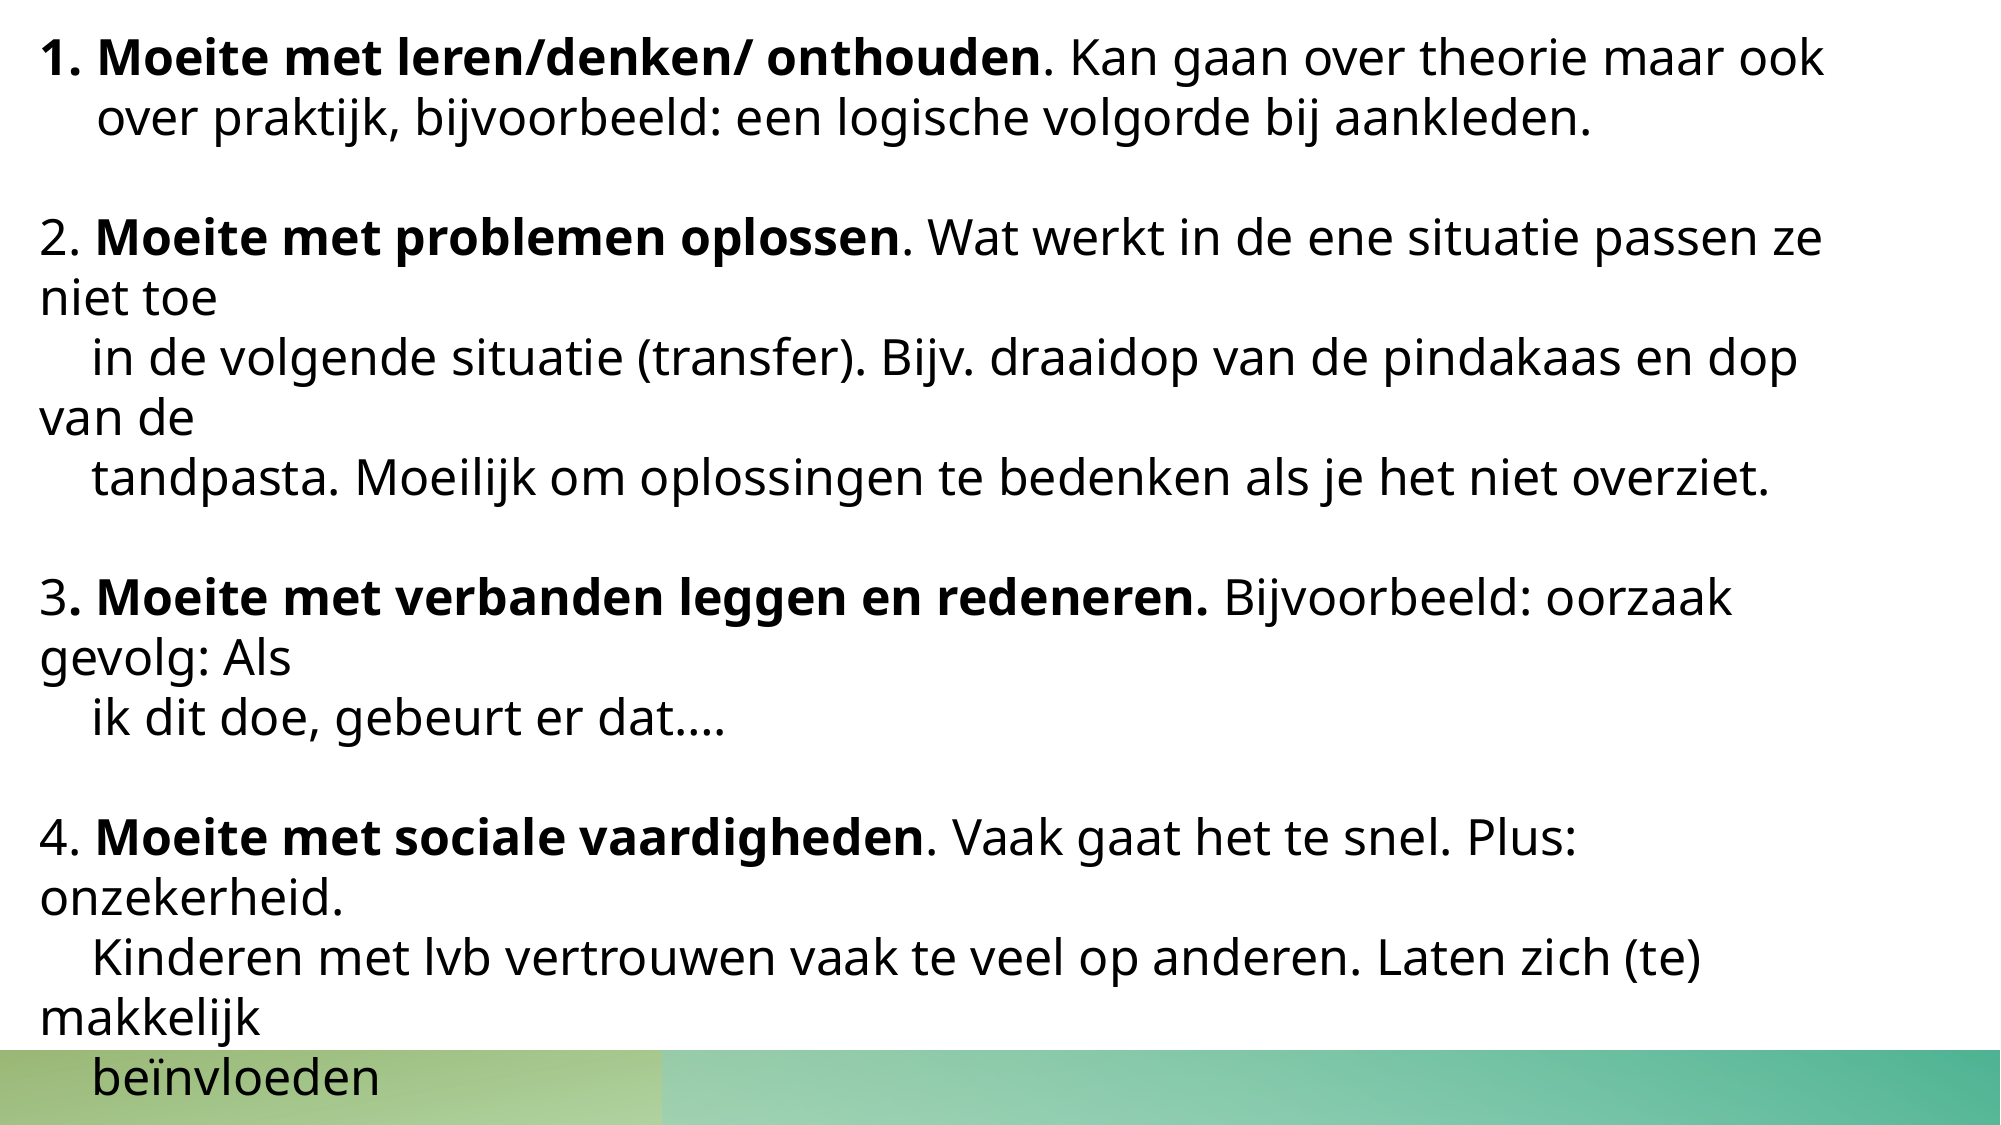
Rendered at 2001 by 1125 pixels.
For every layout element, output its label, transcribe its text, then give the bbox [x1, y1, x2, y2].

text_box Moeite met leren/denken/ onthouden. Kan gaan over theorie maar ook over praktijk, bijvoorbeeld: een logische volgorde bij aankleden. 2. Moeite met problemen oplossen. Wat werkt in de ene situatie passen ze niet toe in de volgende situatie (transfer). Bijv. draaidop van de pindakaas en dop van de tandpasta. Moeilijk om oplossingen te bedenken als je het niet overziet. 3. Moeite met verbanden leggen en redeneren. Bijvoorbeeld: oorzaak gevolg: Als ik dit doe, gebeurt er dat…. 4. Moeite met sociale vaardigheden. Vaak gaat het te snel. Plus: onzekerheid. Kinderen met lvb vertrouwen vaak te veel op anderen. Laten zich (te) makkelijk beïnvloeden 5. Moeite met eerst denken dan doen. Impulsief 6. Moeite met emoties herkennen en reguleren. [24, 0, 1880, 1125]
